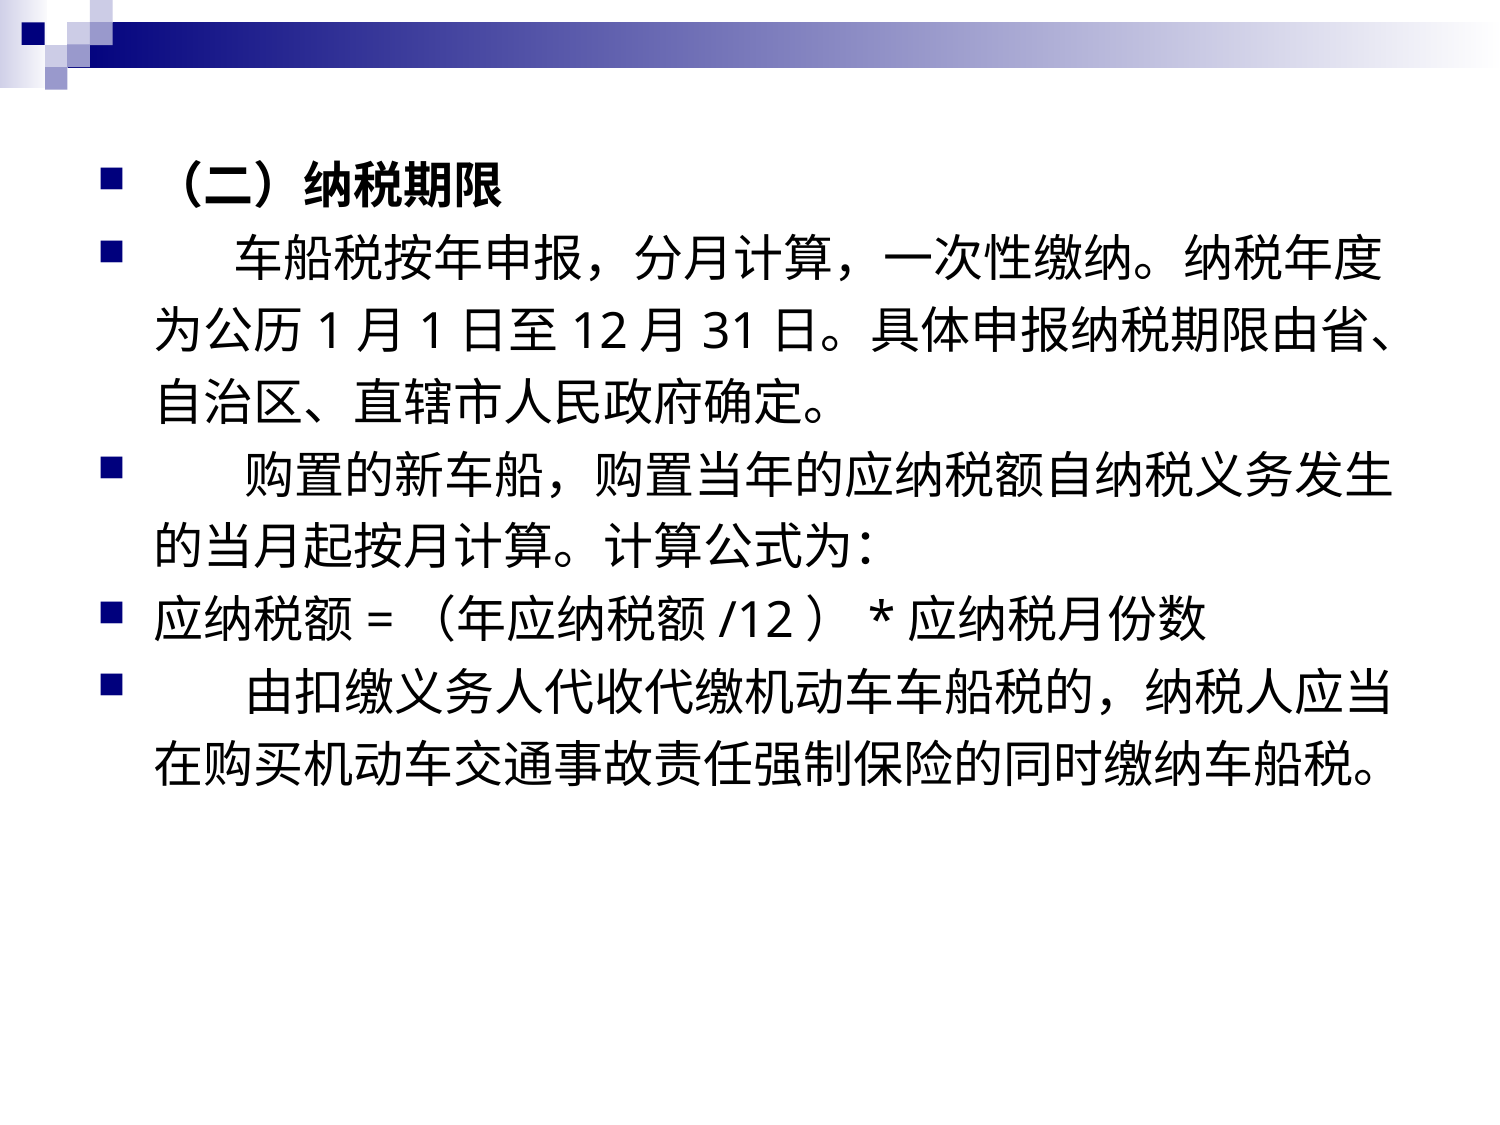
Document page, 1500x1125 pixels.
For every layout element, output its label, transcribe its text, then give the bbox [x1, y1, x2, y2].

list （二）纳税期限 车船税按年申报，分月计算，一次性缴纳。纳税年度为公历1月1日至12月31日。具体申报纳税期限由省、自治区、直辖市人民政府确定。 购置的新车船，购置当年的应纳税额自纳税义务发生的当月起按月计算。计算公式为： 应纳税额=（年应纳税额/12）*应纳税月份数 由扣缴义务人代收代缴机动车车船税的，纳税人应当在购买机动车交通事故责任强制保险的同时缴纳车船税。 [82, 134, 1418, 950]
